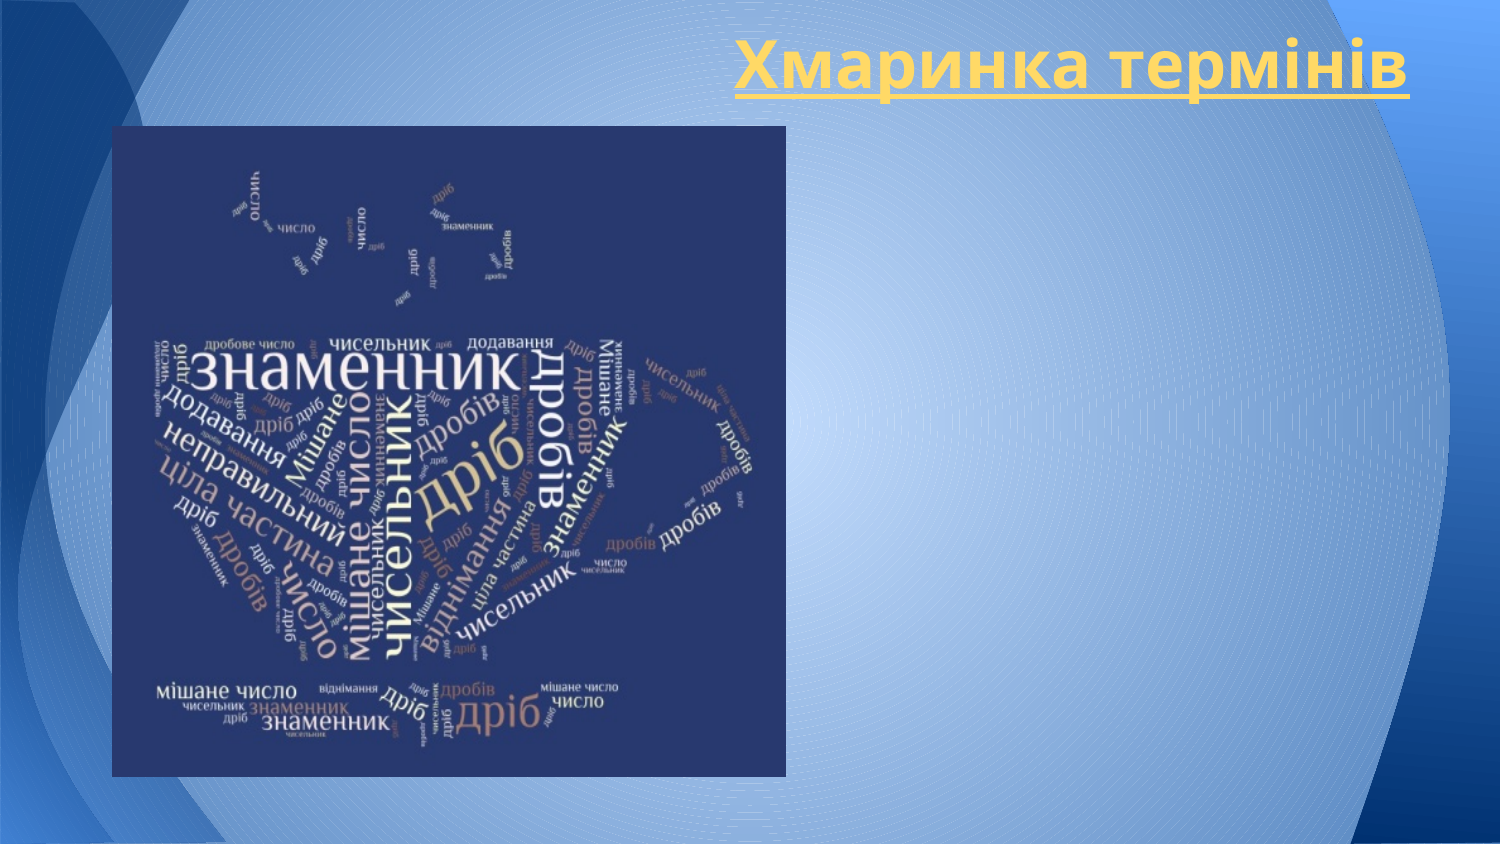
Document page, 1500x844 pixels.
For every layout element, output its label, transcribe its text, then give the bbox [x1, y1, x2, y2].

title Хмаринка термінів [75, 33, 1425, 197]
picture [111, 126, 786, 777]
